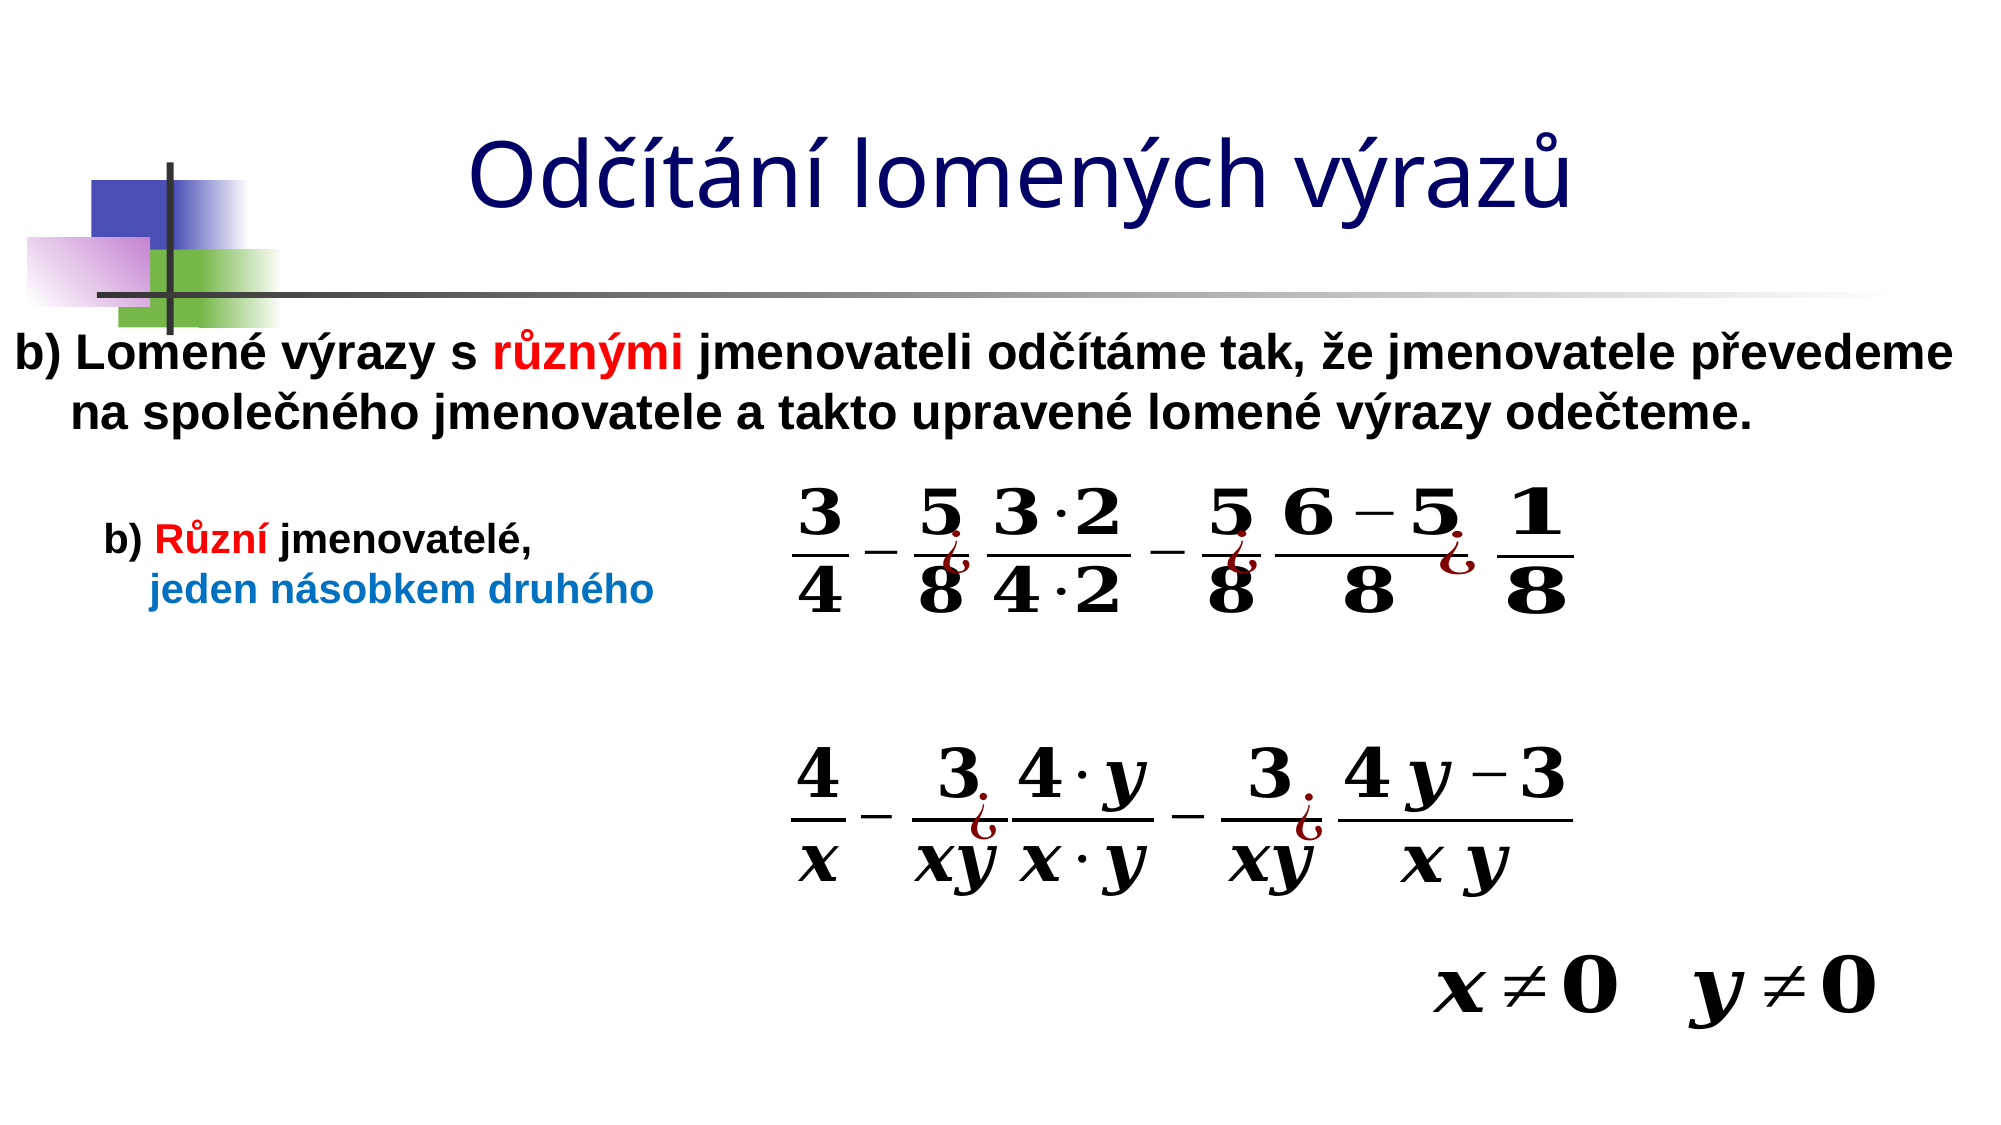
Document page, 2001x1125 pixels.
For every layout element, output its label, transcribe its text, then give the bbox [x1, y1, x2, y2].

title Odčítání lomených výrazů [416, 113, 1627, 228]
text_box b) Lomené výrazy s různými jmenovateli odčítáme tak, že jmenovatele převedeme na společného jmenovatele a takto upravené lomené výrazy odečteme. [0, 314, 2000, 445]
text_box b) Různí jmenovatelé, jeden násobkem druhého [88, 501, 644, 622]
